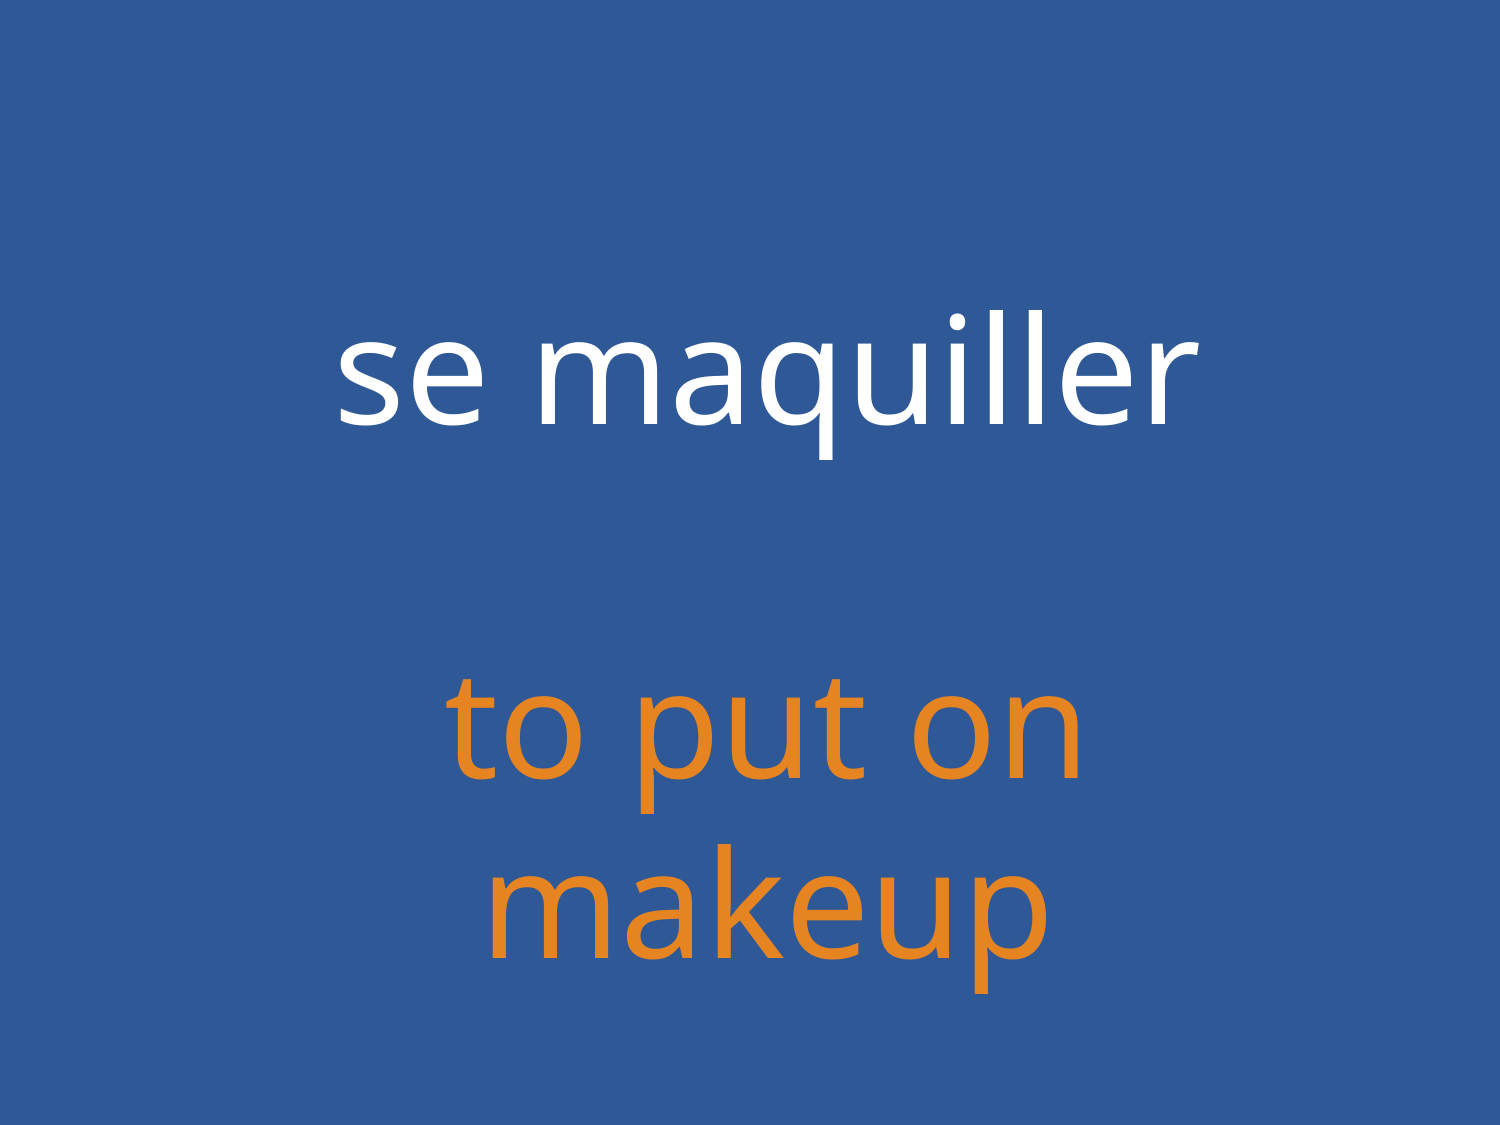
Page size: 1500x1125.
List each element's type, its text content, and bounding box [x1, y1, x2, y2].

text_box se maquiller [301, 267, 1235, 462]
text_box to put on makeup [159, 621, 1376, 997]
